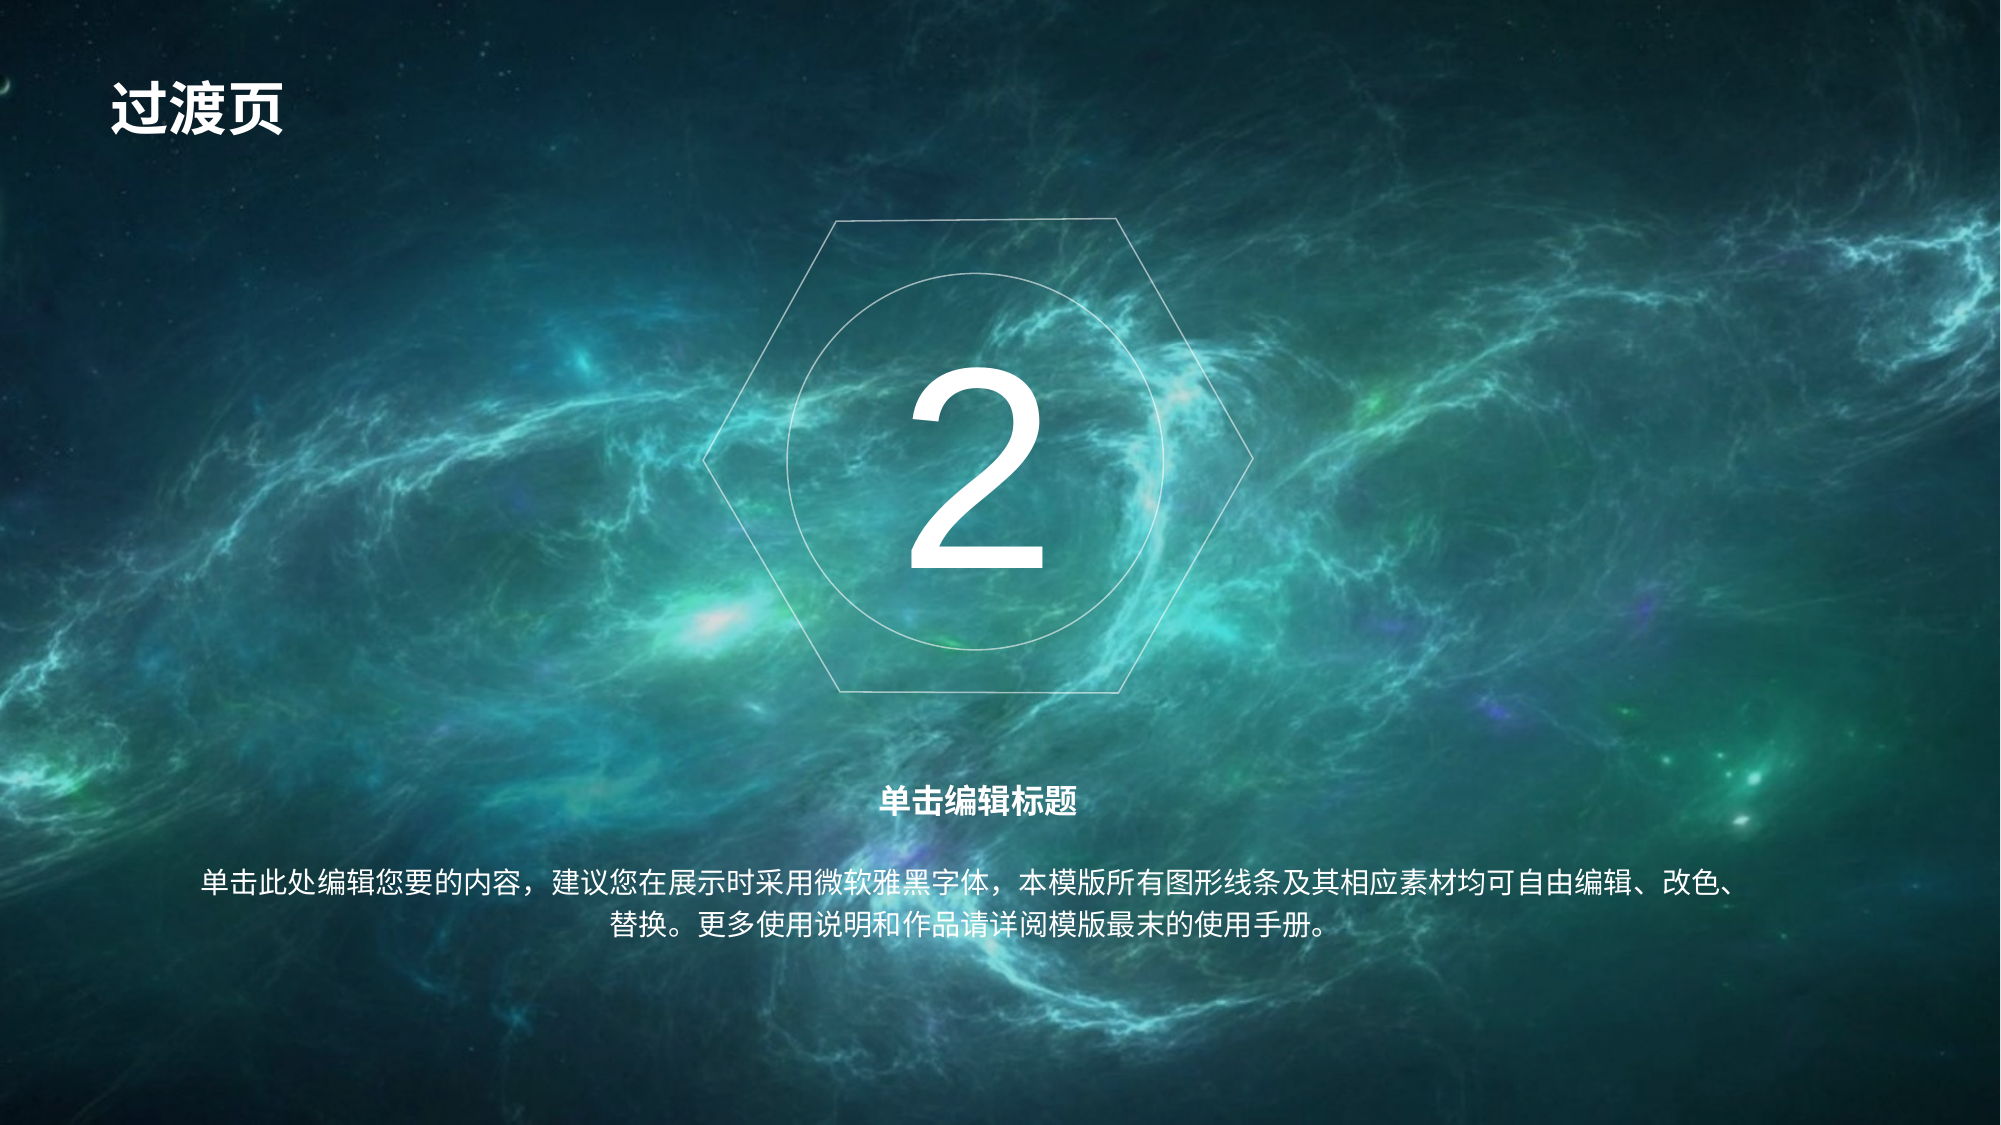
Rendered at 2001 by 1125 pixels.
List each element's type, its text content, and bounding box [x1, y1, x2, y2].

text_box 过渡页 [95, 64, 942, 150]
text_box [0, 0, 2000, 1125]
text_box 单击编辑标题 [752, 780, 1204, 821]
text_box 单击此处编辑您要的内容，建议您在展示时采用微软雅黑字体，本模版所有图形线条及其相应素材均可自由编辑、改色、替换。更多使用说明和作品请详阅模版最末的使用手册。 [193, 856, 1757, 941]
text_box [703, 218, 1254, 693]
